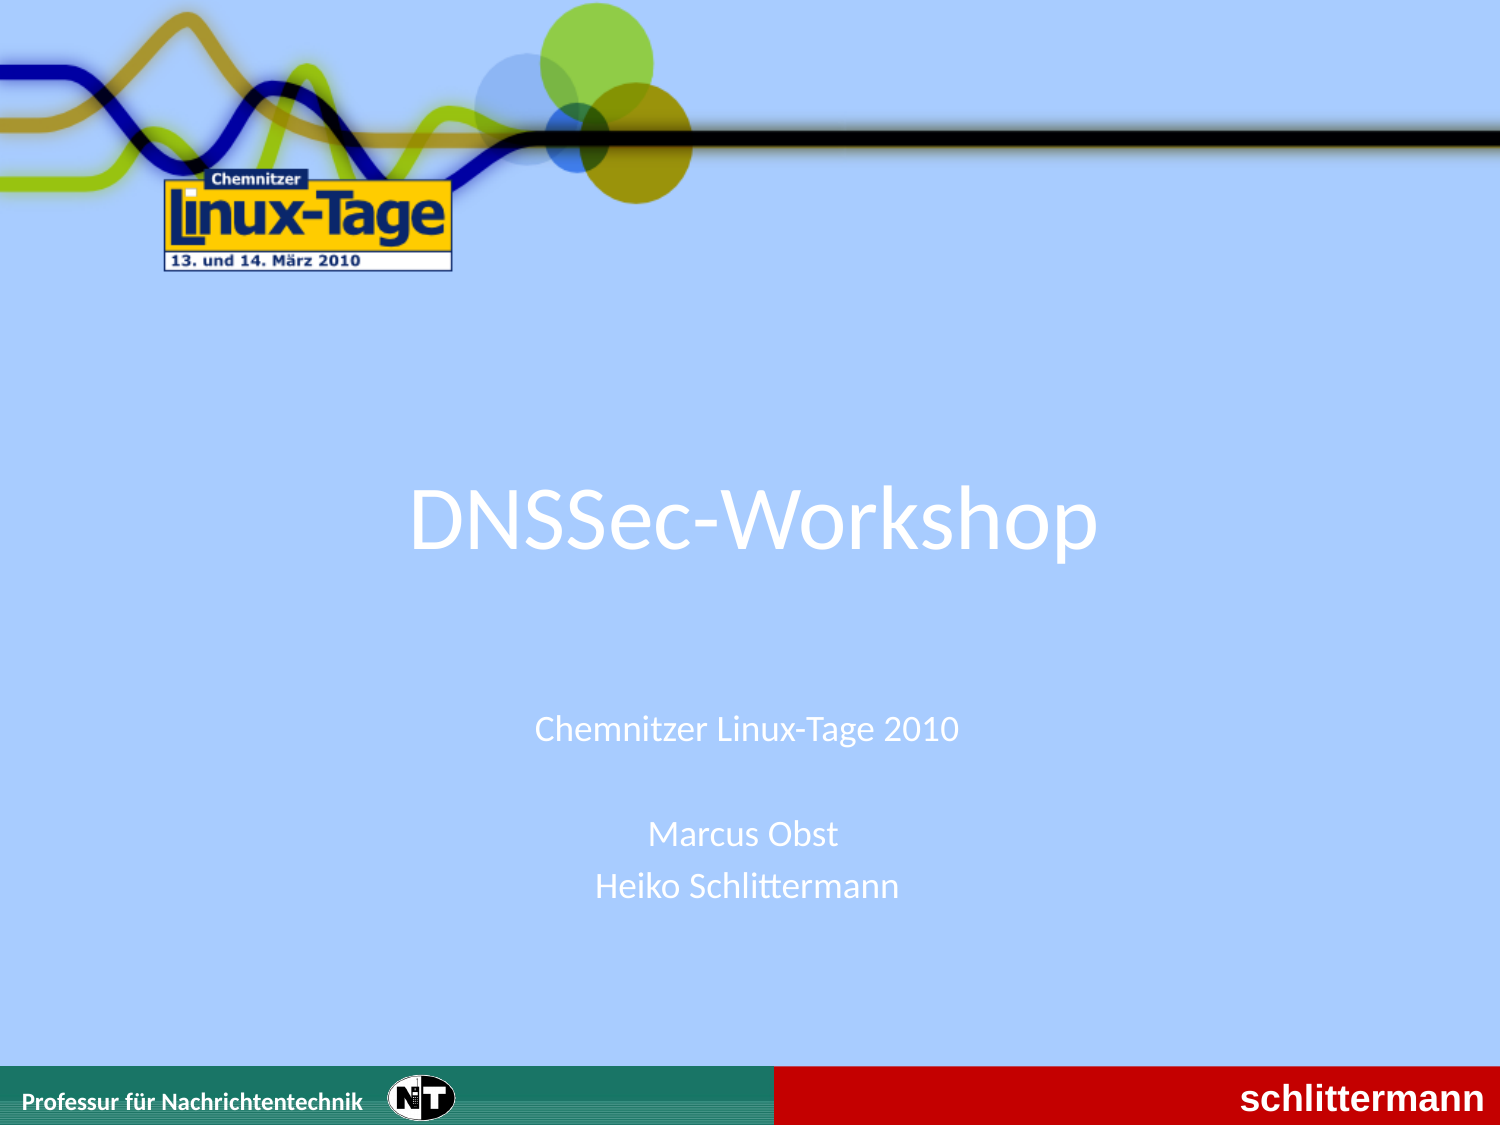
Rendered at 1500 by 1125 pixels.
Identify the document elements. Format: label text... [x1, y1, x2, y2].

subtitle Chemnitzer Linux-Tage 2010 Marcus Obst Heiko Schlittermann [222, 696, 1273, 914]
picture [0, 0, 1500, 1125]
title DNSSec-Workshop [117, 392, 1393, 634]
